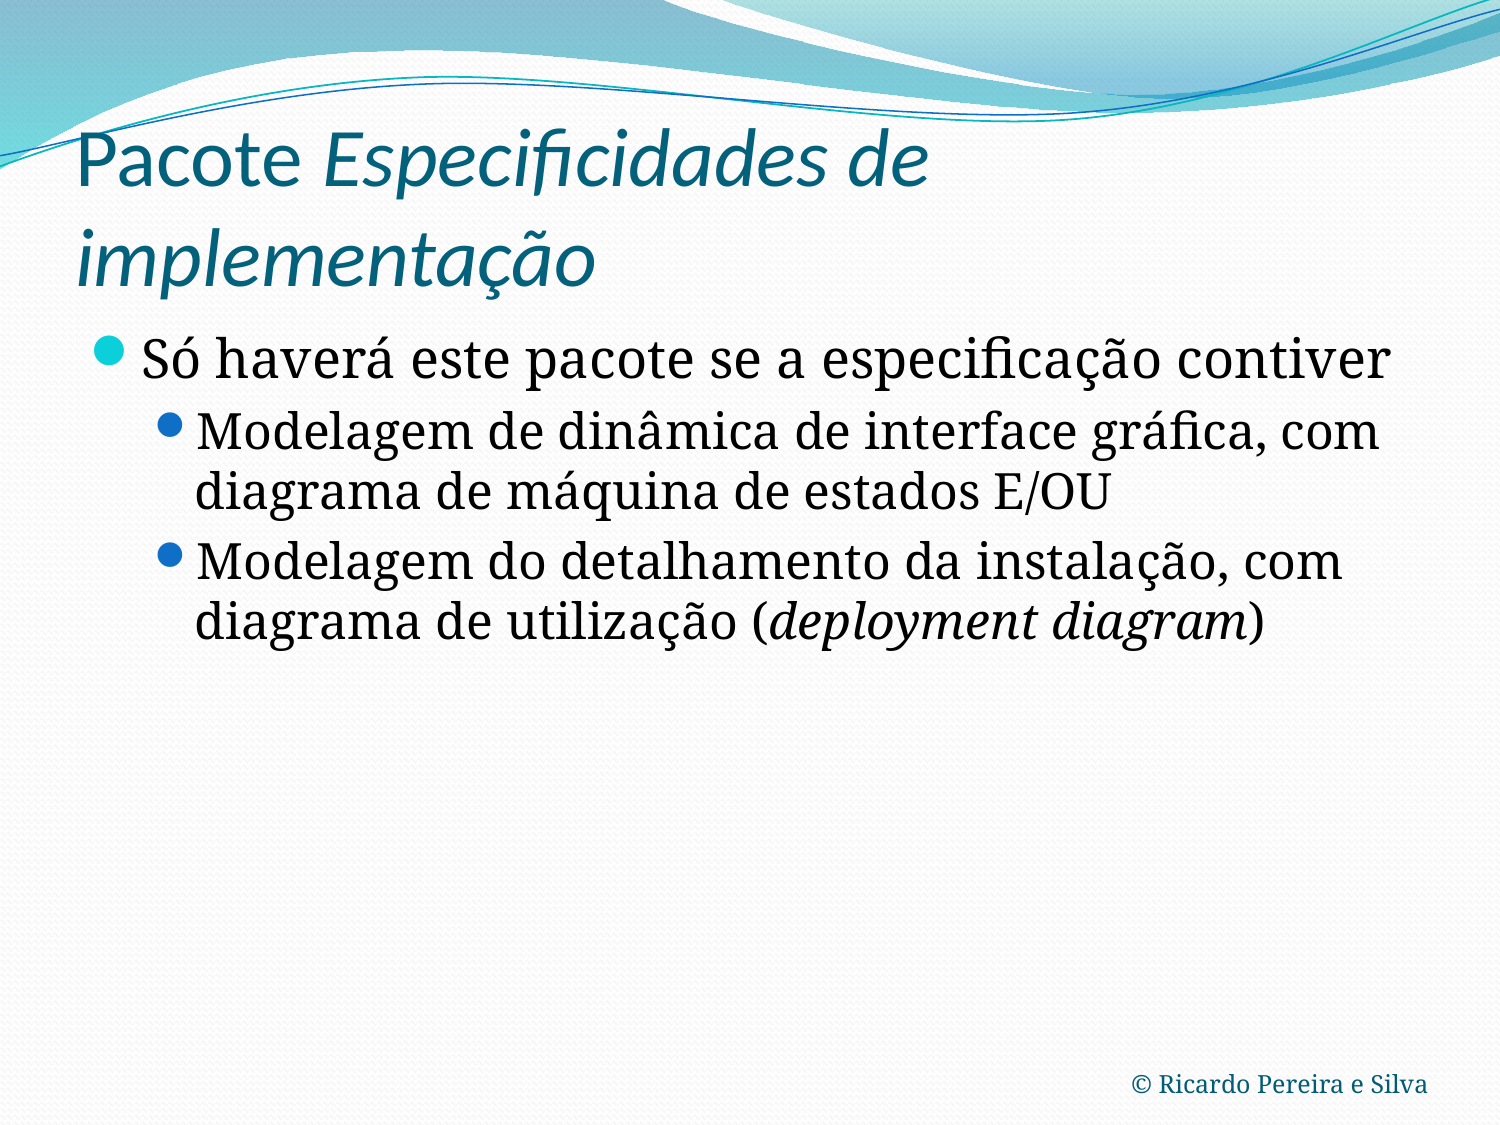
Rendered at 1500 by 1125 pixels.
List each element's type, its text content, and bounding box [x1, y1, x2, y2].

title Pacote Especificidades de implementação [75, 115, 1425, 303]
footer © Ricardo Pereira e Silva [1101, 1042, 1429, 1103]
list Só haverá este pacote se a especificação contiver Modelagem de dinâmica de interface gráfica, com diagrama de máquina de estados E/OU Modelagem do detalhamento da instalação, com diagrama de utilização (deployment diagram) [75, 317, 1425, 1038]
